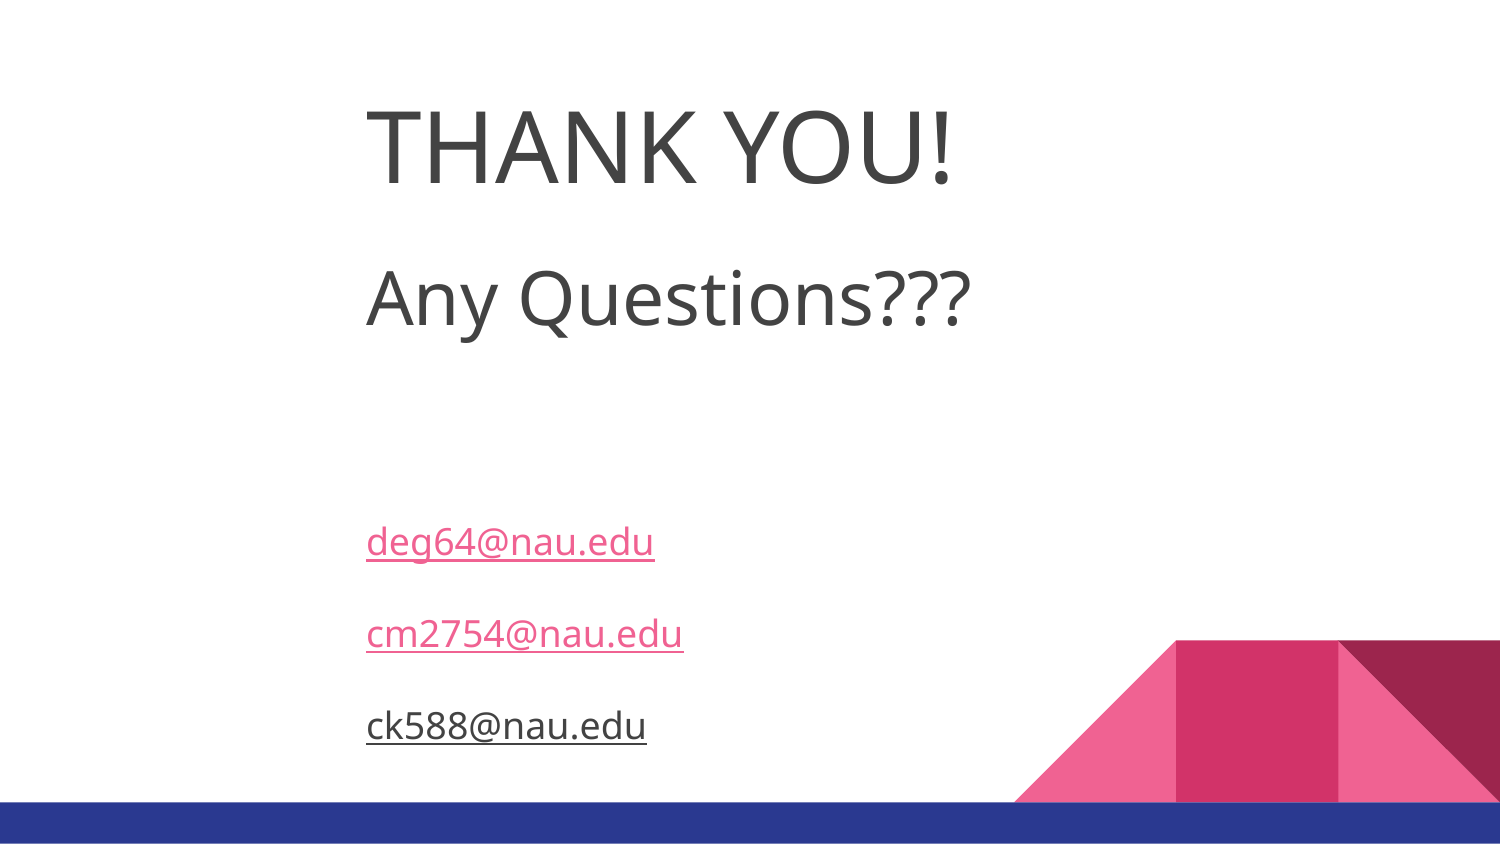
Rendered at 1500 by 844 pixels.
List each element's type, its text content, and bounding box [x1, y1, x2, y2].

list THANK YOU! Any Questions??? deg64@nau.edu cm2754@nau.edu ck588@nau.edu [51, 50, 1449, 750]
